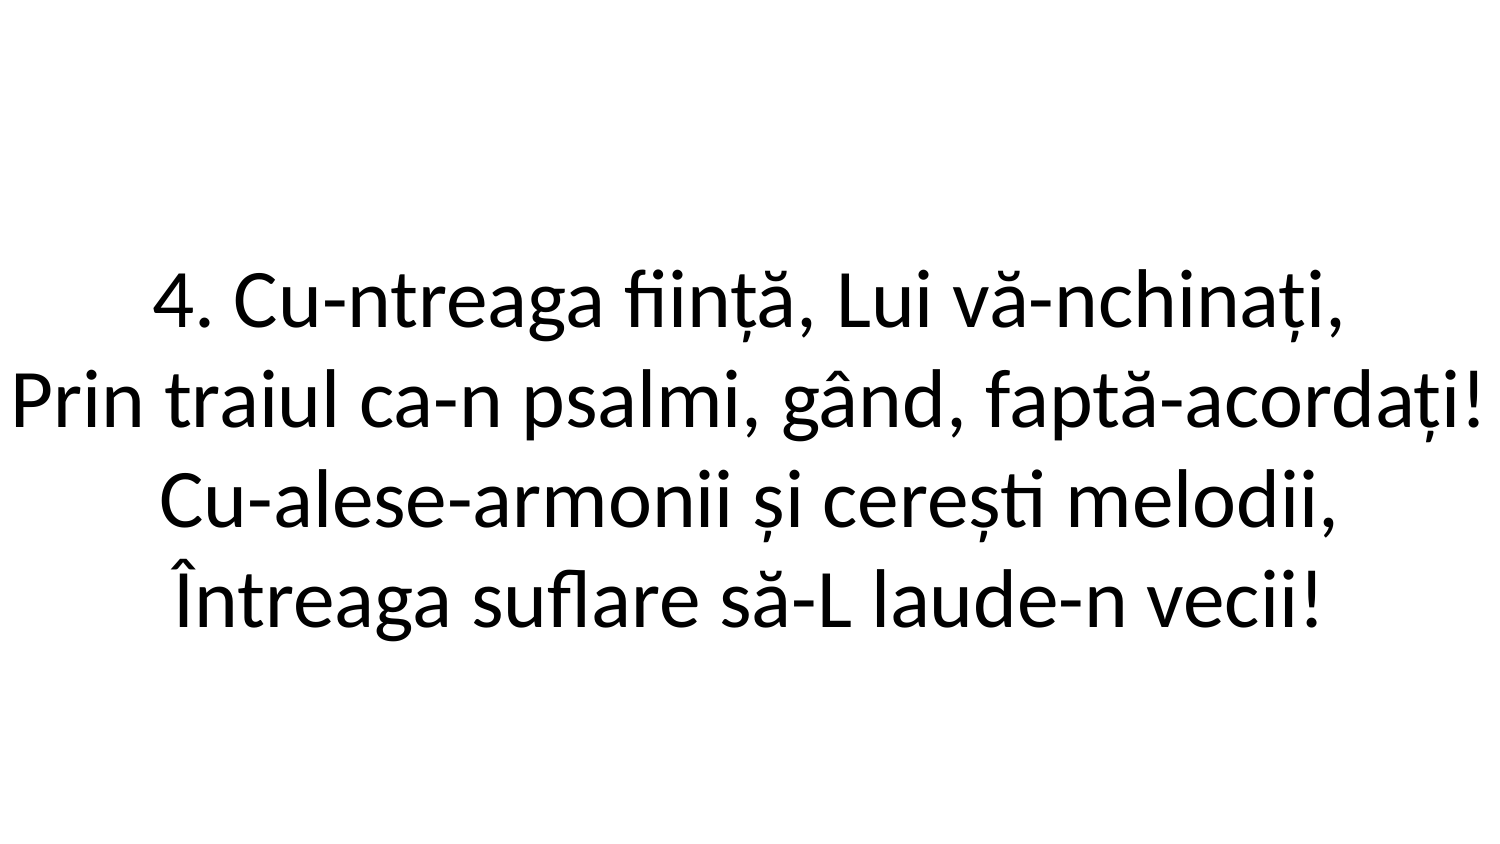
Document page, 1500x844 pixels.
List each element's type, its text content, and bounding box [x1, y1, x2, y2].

text_box 4. Cu-ntreaga ființă, Lui vă-nchinați, Prin traiul ca-n psalmi, gând, faptă-acordați! Cu-alese-armonii și cerești melodii, Întreaga suflare să-L laude-n vecii! [0, 192, 1500, 652]
